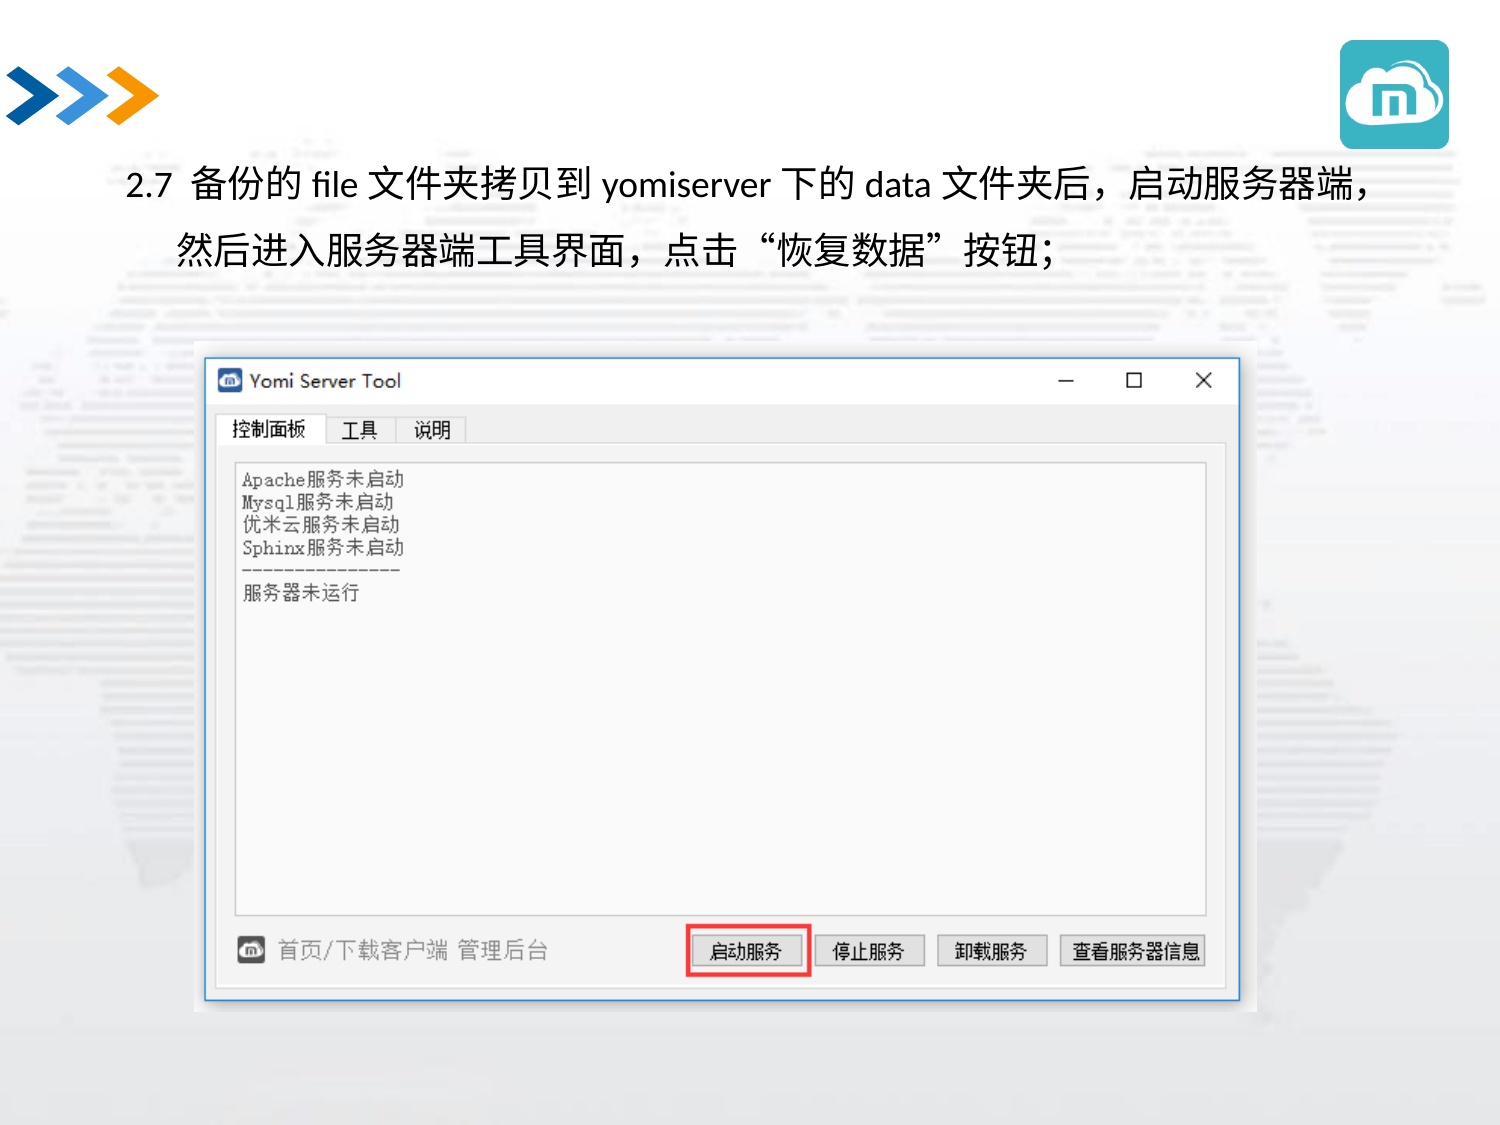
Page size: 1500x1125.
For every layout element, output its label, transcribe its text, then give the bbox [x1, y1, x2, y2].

text_box 2.7 备份的file文件夹拷贝到yomiserver下的data文件夹后，启动服务器端， 然后进入服务器端工具界面，点击“恢复数据”按钮； [110, 130, 1406, 280]
picture [0, 0, 1500, 1125]
